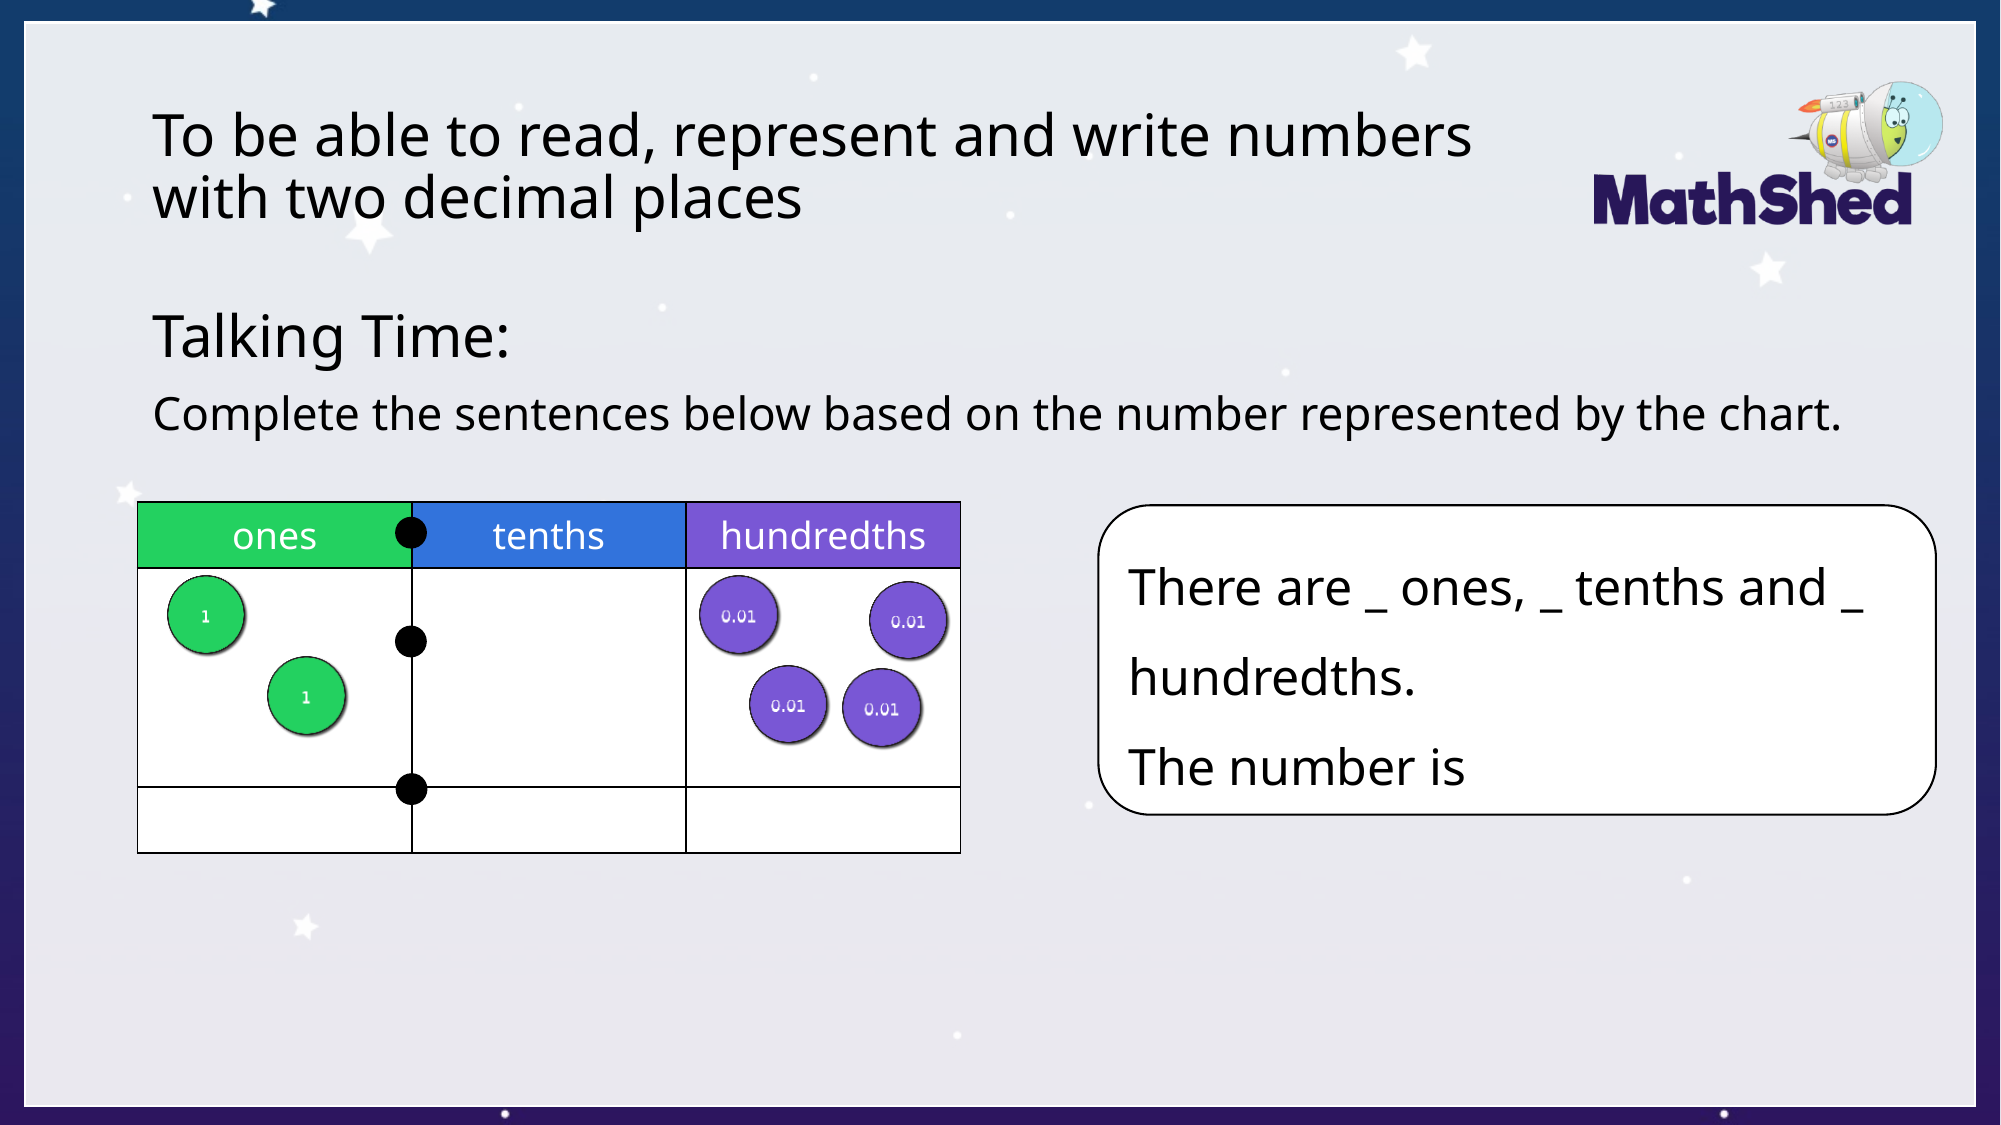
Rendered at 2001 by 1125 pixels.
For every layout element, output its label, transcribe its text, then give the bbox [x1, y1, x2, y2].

table_header tenths [413, 503, 685, 567]
picture [0, 0, 2001, 1125]
text_box There are _ ones, _ tenths and _ hundredths. The number is [1097, 504, 1937, 816]
table_header hundredths [687, 503, 960, 567]
table_cell [687, 788, 960, 852]
table_cell [138, 788, 411, 852]
table_header ones [138, 503, 411, 567]
title To be able to read, represent and write numbers with two decimal places [137, 59, 1578, 278]
table_cell [413, 788, 685, 852]
text_box [394, 625, 427, 658]
text_box [395, 773, 428, 806]
table_cell [687, 569, 960, 786]
table_cell [413, 569, 685, 786]
text_box [395, 516, 427, 549]
table_cell [138, 569, 411, 786]
list Talking Time: Complete the sentences below based on the number represented by the chart. [137, 299, 1863, 1014]
